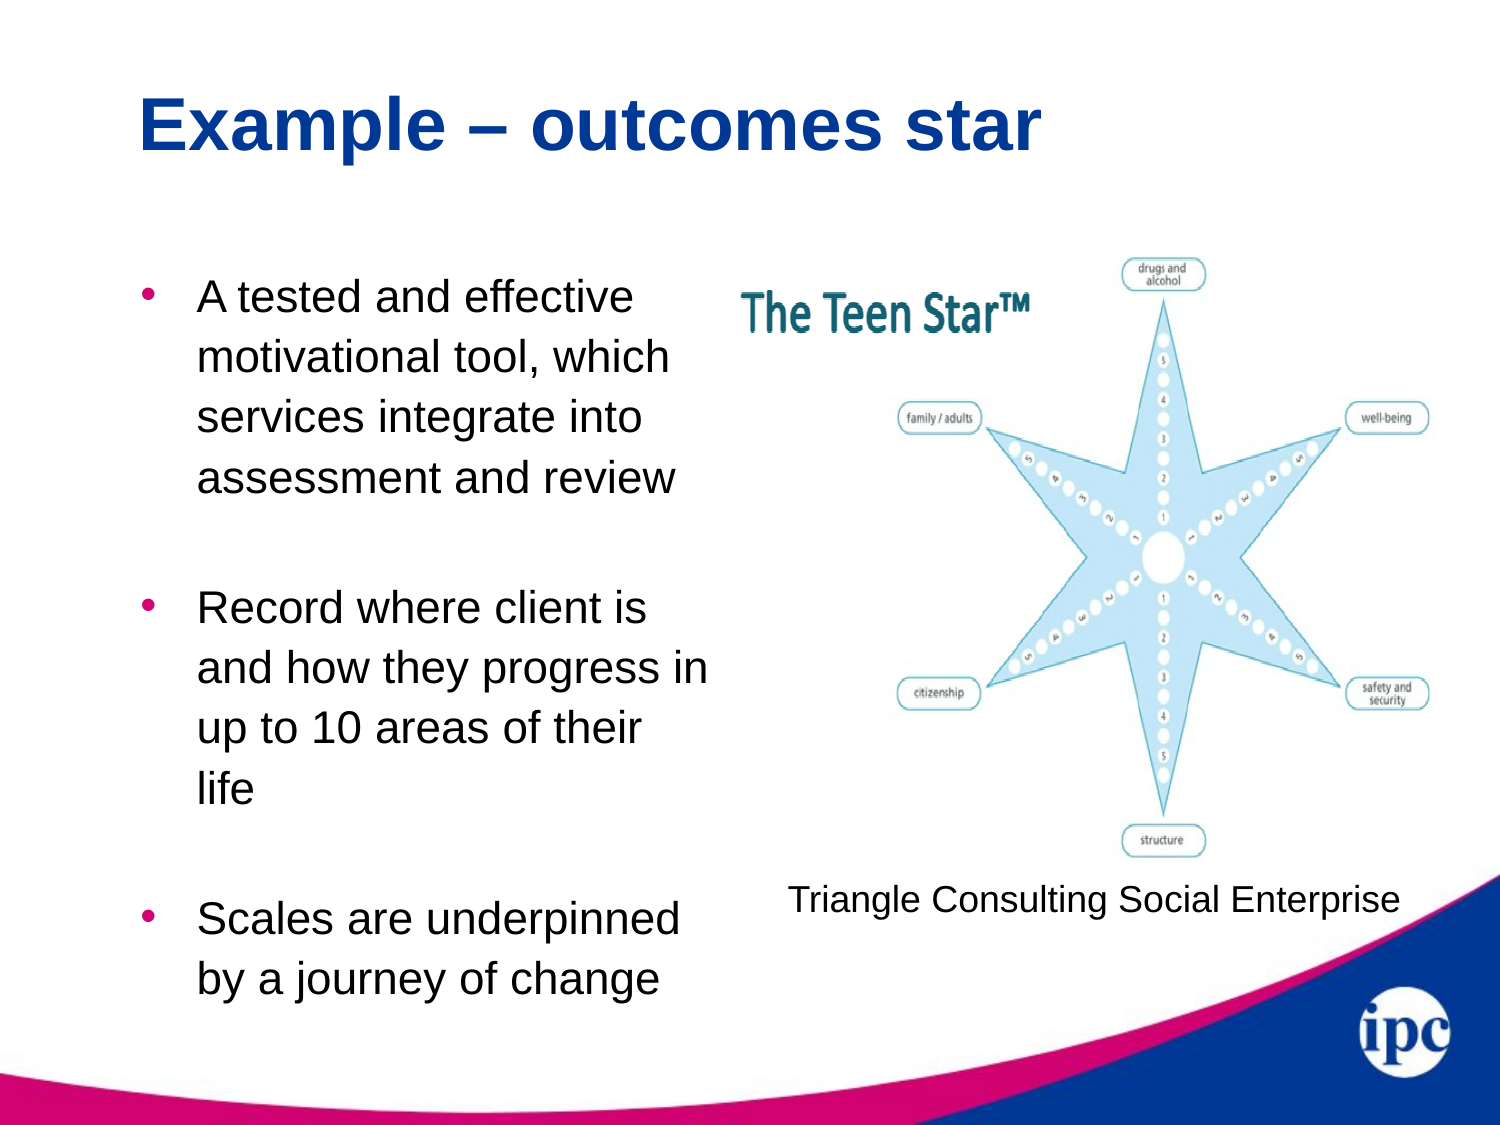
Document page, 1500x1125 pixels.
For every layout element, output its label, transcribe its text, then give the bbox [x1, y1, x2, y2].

picture [0, 0, 1500, 1125]
title Example – outcomes star [123, 78, 1376, 176]
text_box Triangle Consulting Social Enterprise [772, 868, 1434, 928]
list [727, 232, 1454, 868]
list A tested and effective motivational tool, which services integrate into assessment and review Record where client is and how they progress in up to 10 areas of their life Scales are underpinned by a journey of change [125, 253, 728, 876]
